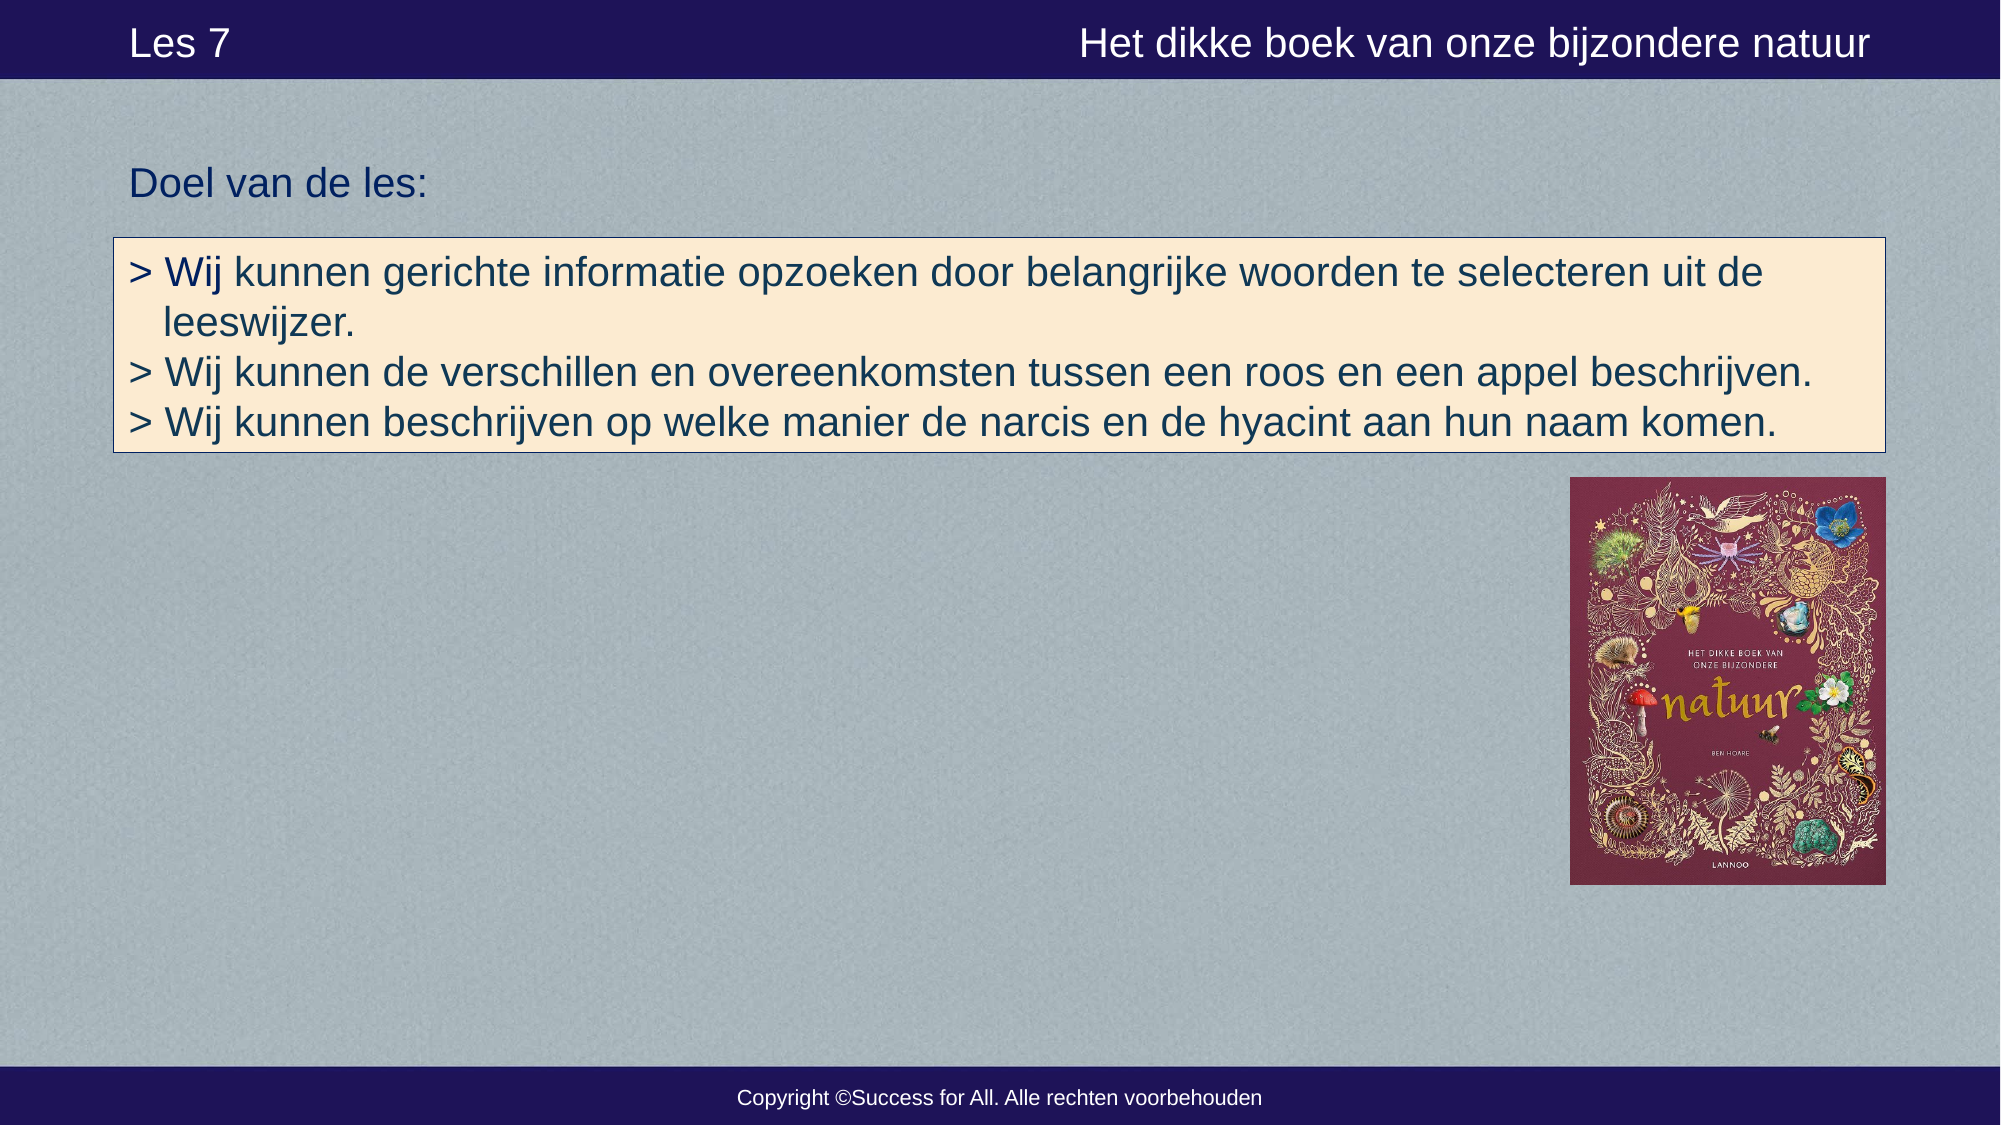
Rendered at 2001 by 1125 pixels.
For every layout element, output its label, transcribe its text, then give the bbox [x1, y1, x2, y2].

text_box Copyright ©Success for All. Alle rechten voorbehouden [0, 1076, 2000, 1125]
text_box Het dikke boek van onze bijzondere natuur [999, 8, 1886, 73]
text_box > Wij kunnen gerichte informatie opzoeken door belangrijke woorden te selecteren uit de leeswijzer. > Wij kunnen de verschillen en overeenkomsten tussen een roos en een appel beschrijven. > Wij kunnen beschrijven op welke manier de narcis en de hyacint aan hun naam komen. [113, 237, 1886, 453]
picture [0, 0, 2001, 1125]
text_box Doel van de les: [113, 148, 1635, 214]
text_box Les 7 [114, 8, 354, 73]
